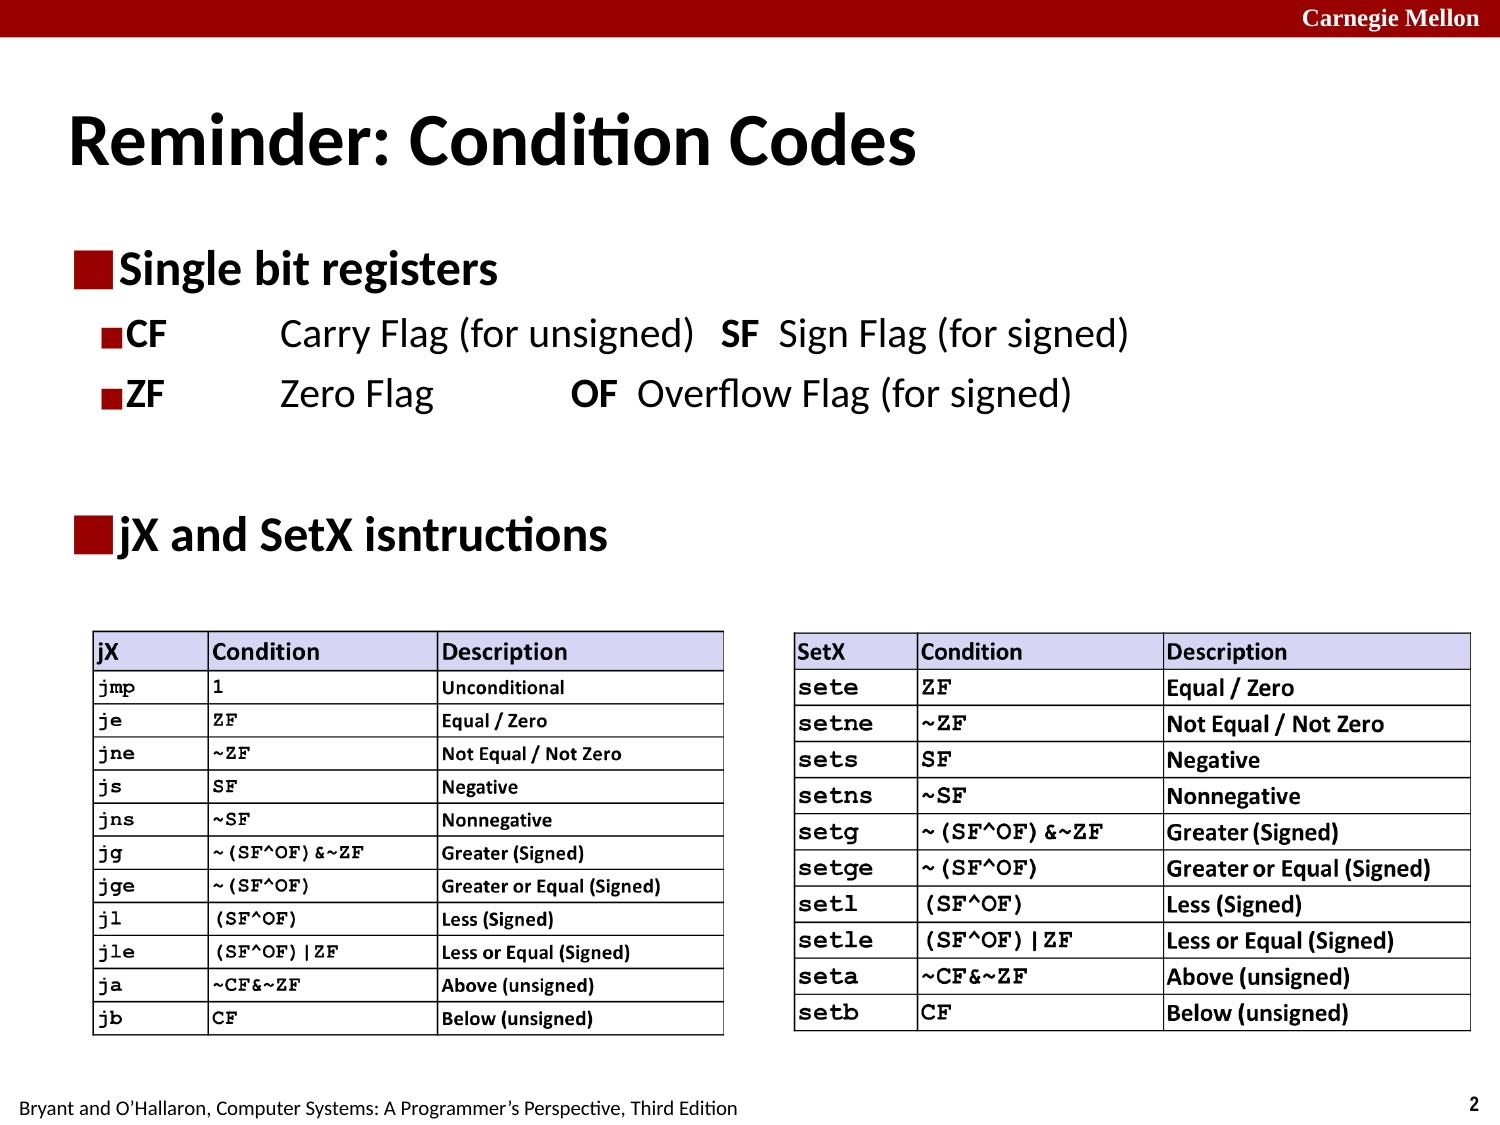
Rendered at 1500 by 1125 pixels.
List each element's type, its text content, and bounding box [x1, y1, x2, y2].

picture [81, 626, 724, 1043]
picture [780, 627, 1471, 1043]
list Single bit registers CF Carry Flag (for unsigned) SF Sign Flag (for signed) ZF Zero Flag OF Overflow Flag (for signed) jX and SetX isntructions [62, 229, 1438, 491]
title Reminder: Condition Codes [62, 41, 1438, 229]
